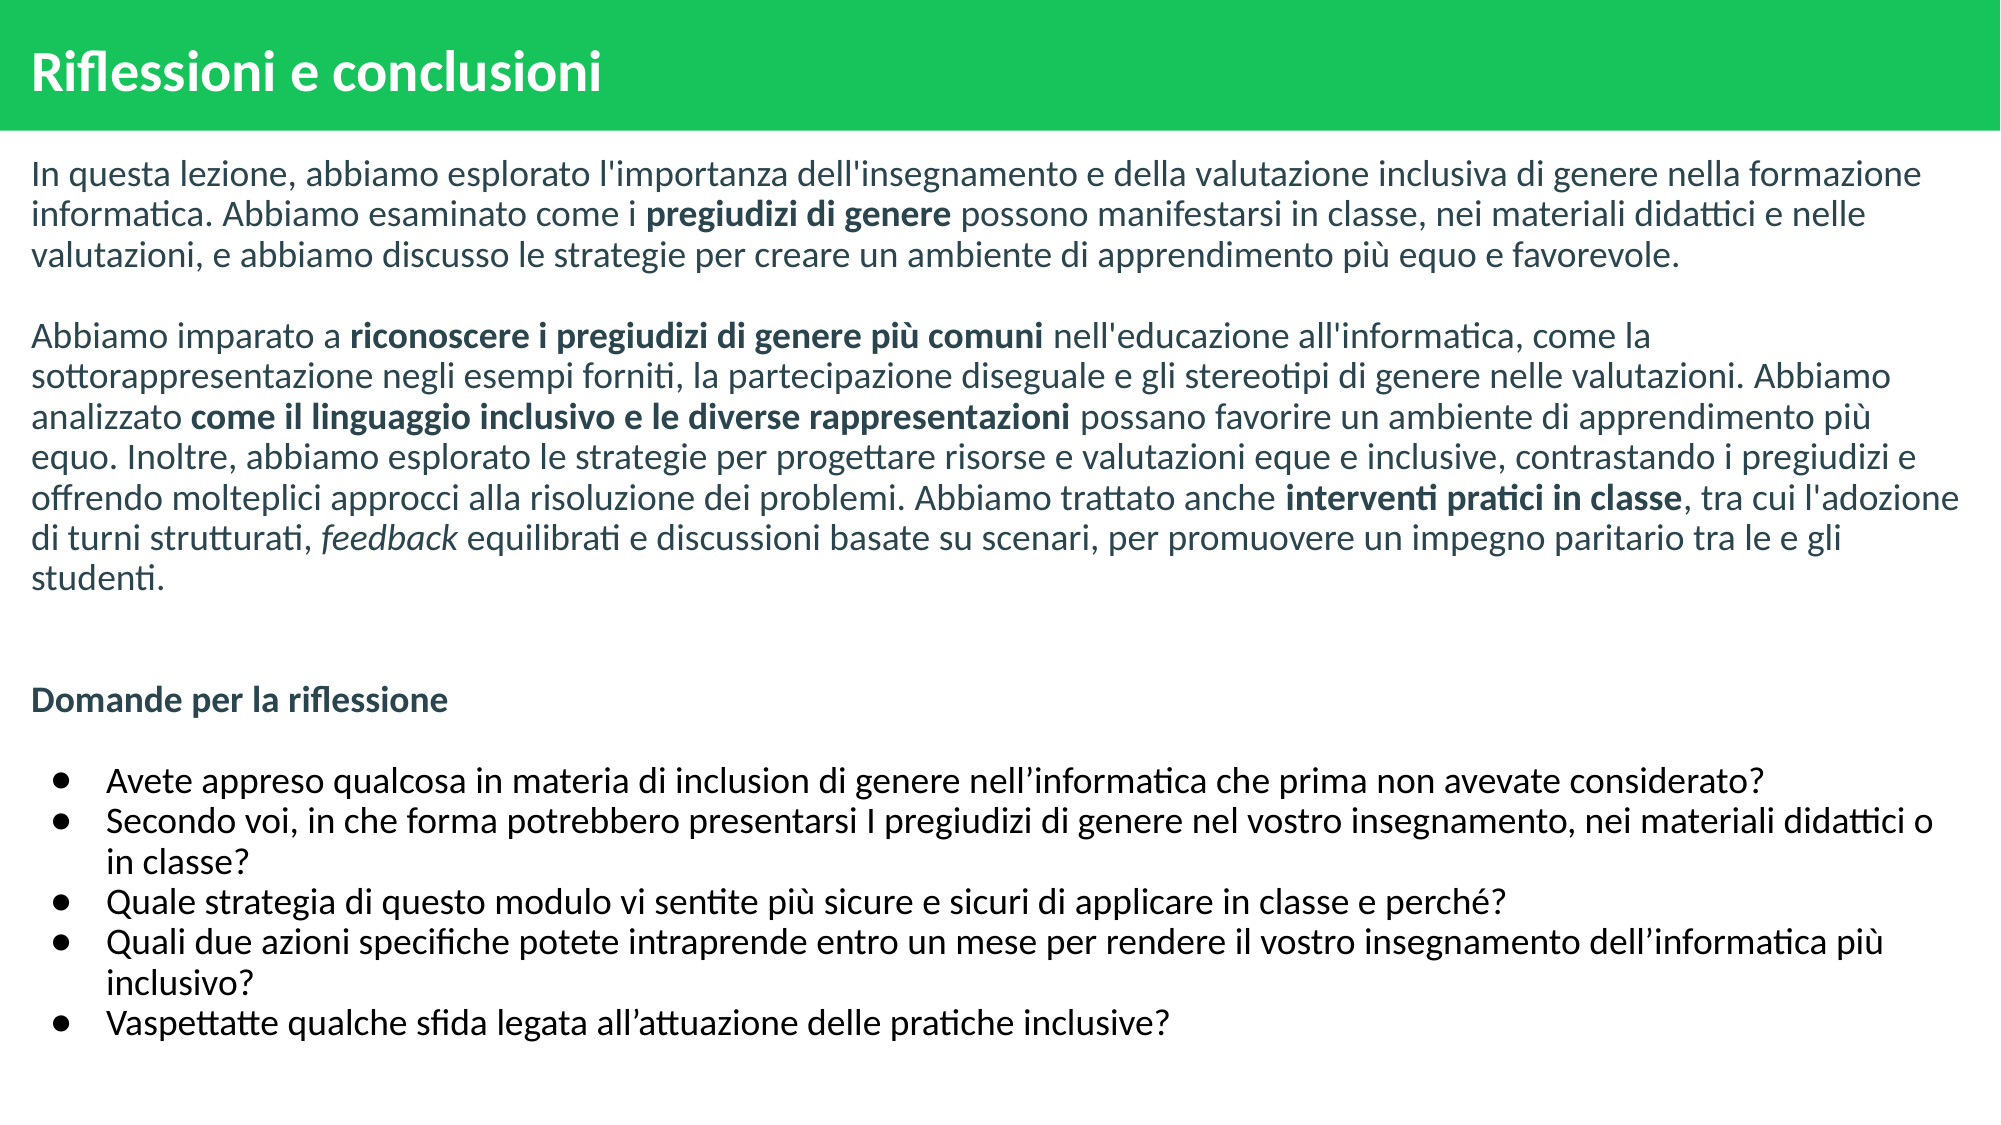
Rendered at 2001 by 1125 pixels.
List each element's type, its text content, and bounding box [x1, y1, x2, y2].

title Riflessioni e conclusioni [16, 13, 1976, 131]
list In questa lezione, abbiamo esplorato l'importanza dell'insegnamento e della valutazione inclusiva di genere nella formazione informatica. Abbiamo esaminato come i pregiudizi di genere possono manifestarsi in classe, nei materiali didattici e nelle valutazioni, e abbiamo discusso le strategie per creare un ambiente di apprendimento più equo e favorevole. Abbiamo imparato a riconoscere i pregiudizi di genere più comuni nell'educazione all'informatica, come la sottorappresentazione negli esempi forniti, la partecipazione diseguale e gli stereotipi di genere nelle valutazioni. Abbiamo analizzato come il linguaggio inclusivo e le diverse rappresentazioni possano favorire un ambiente di apprendimento più equo. Inoltre, abbiamo esplorato le strategie per progettare risorse e valutazioni eque e inclusive, contrastando i pregiudizi e offrendo molteplici approcci alla risoluzione dei problemi. Abbiamo trattato anche interventi pratici in classe, tra cui l'adozione di turni strutturati, feedback equilibrati e discussioni basate su scenari, per promuovere un impegno paritario tra le e gli studenti. Domande per la riflessione Avete appreso qualcosa in materia di inclusion di genere nell’informatica che prima non avevate considerato? Secondo voi, in che forma potrebbero presentarsi I pregiudizi di genere nel vostro insegnamento, nei materiali didattici o in classe? Quale strategia di questo modulo vi sentite più sicure e sicuri di applicare in classe e perché? Quali due azioni specifiche potete intraprende entro un mese per rendere il vostro insegnamento dell’informatica più inclusivo? Vaspettatte qualche sfida legata all’attuazione delle pratiche inclusive? [16, 146, 1976, 1112]
